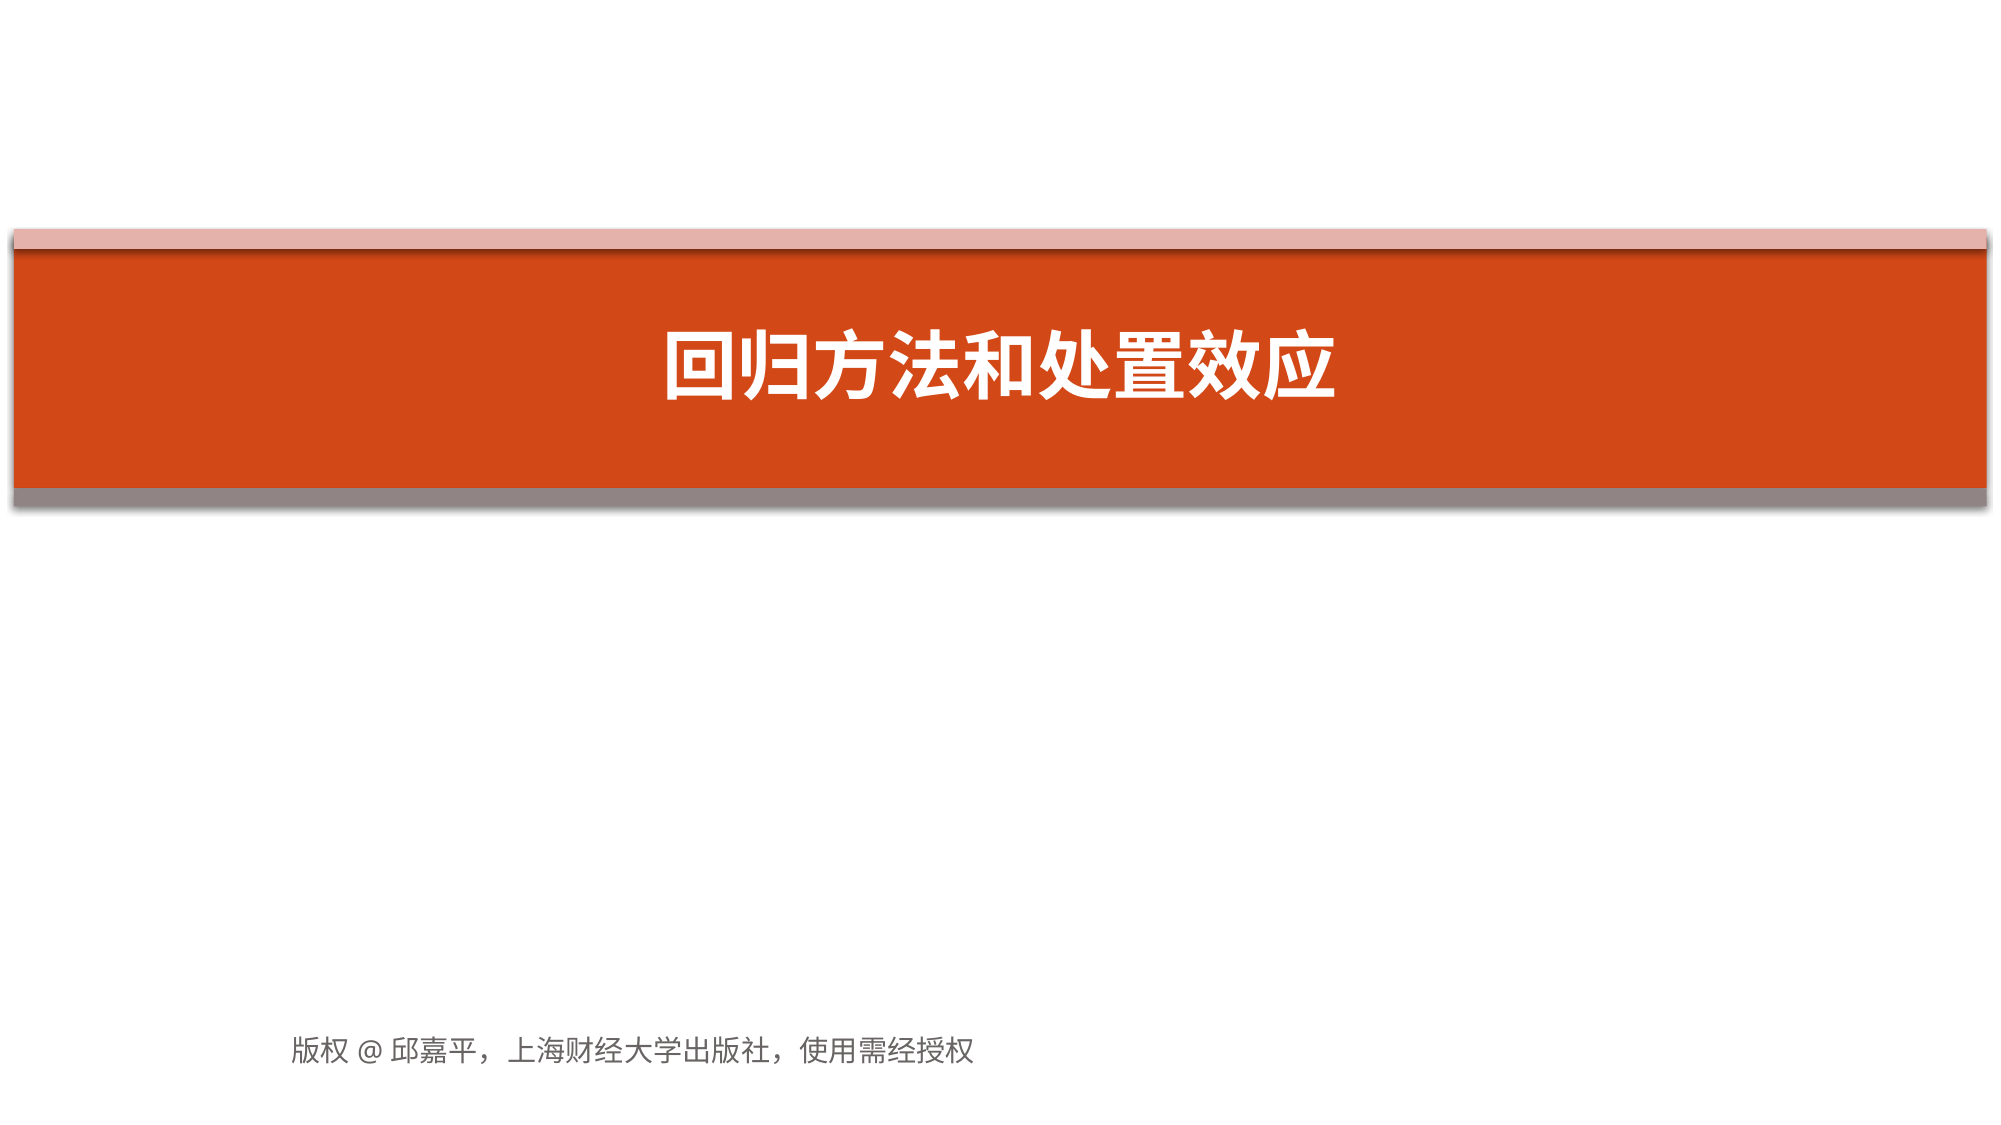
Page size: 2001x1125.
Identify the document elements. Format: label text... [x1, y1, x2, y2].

footer 版权@邱嘉平，上海财经大学出版社，使用需经授权 [200, 1012, 1067, 1088]
title 回归方法和处置效应 [99, 247, 1900, 489]
